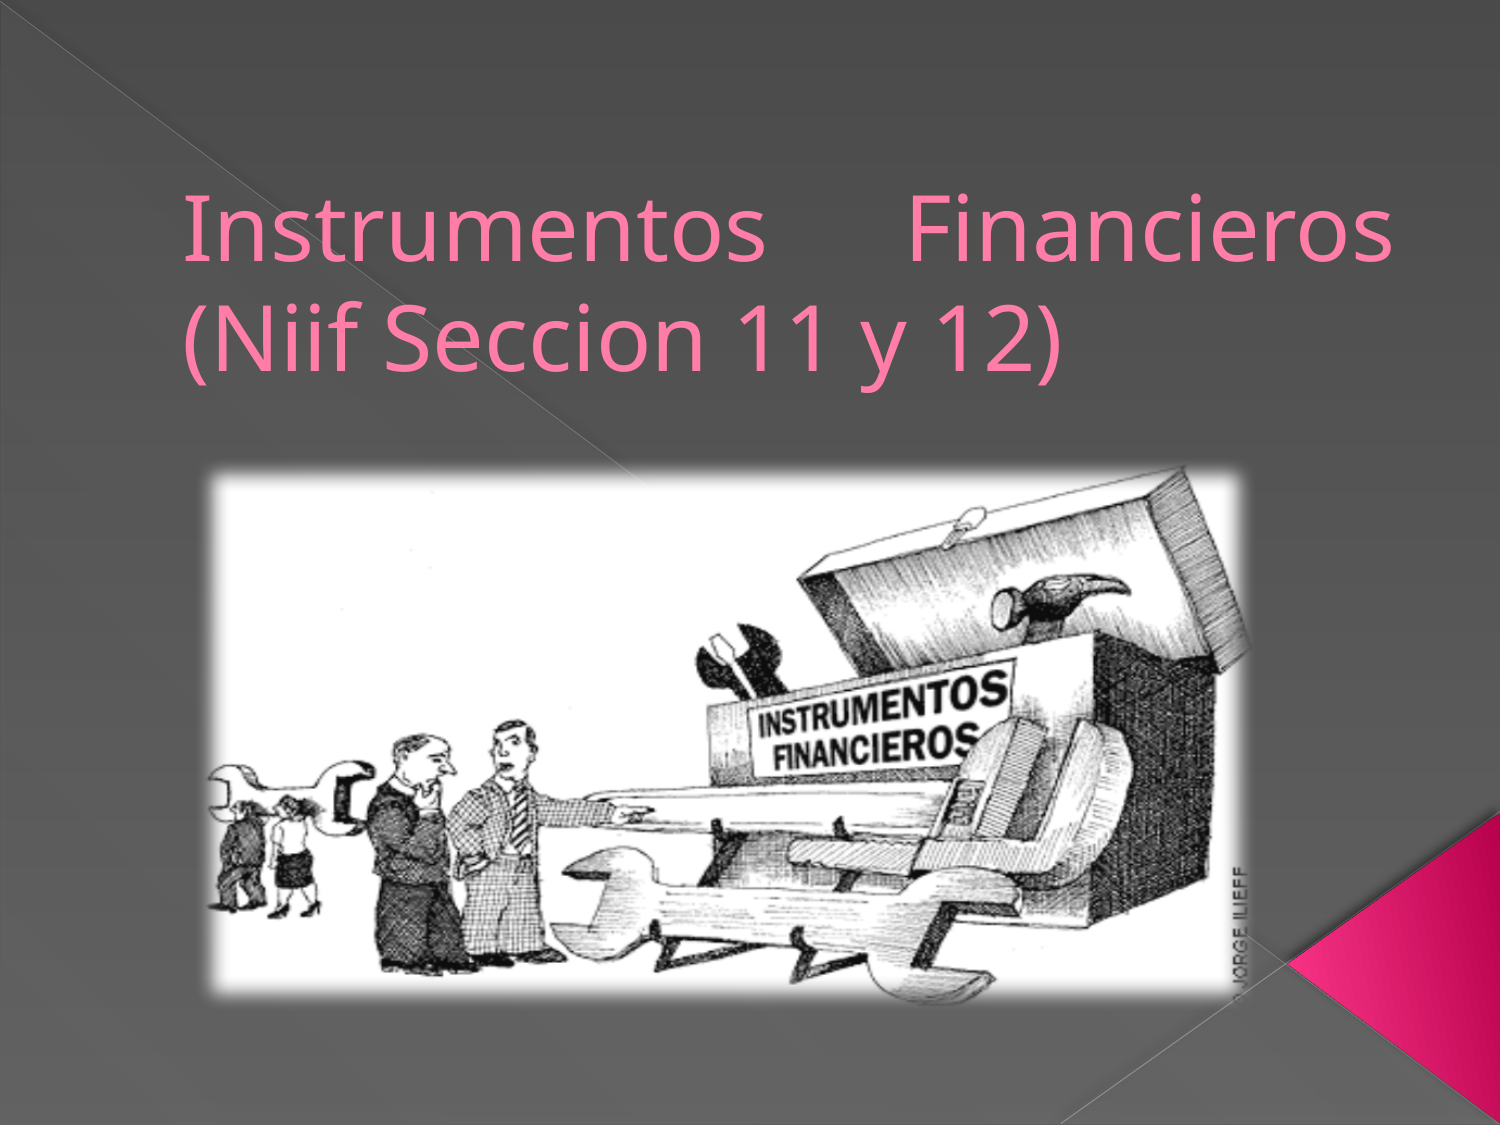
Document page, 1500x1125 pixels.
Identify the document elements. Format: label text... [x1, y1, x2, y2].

picture [194, 455, 1259, 1012]
title Instrumentos Financieros (Niif Seccion 11 y 12) [88, 127, 1412, 398]
